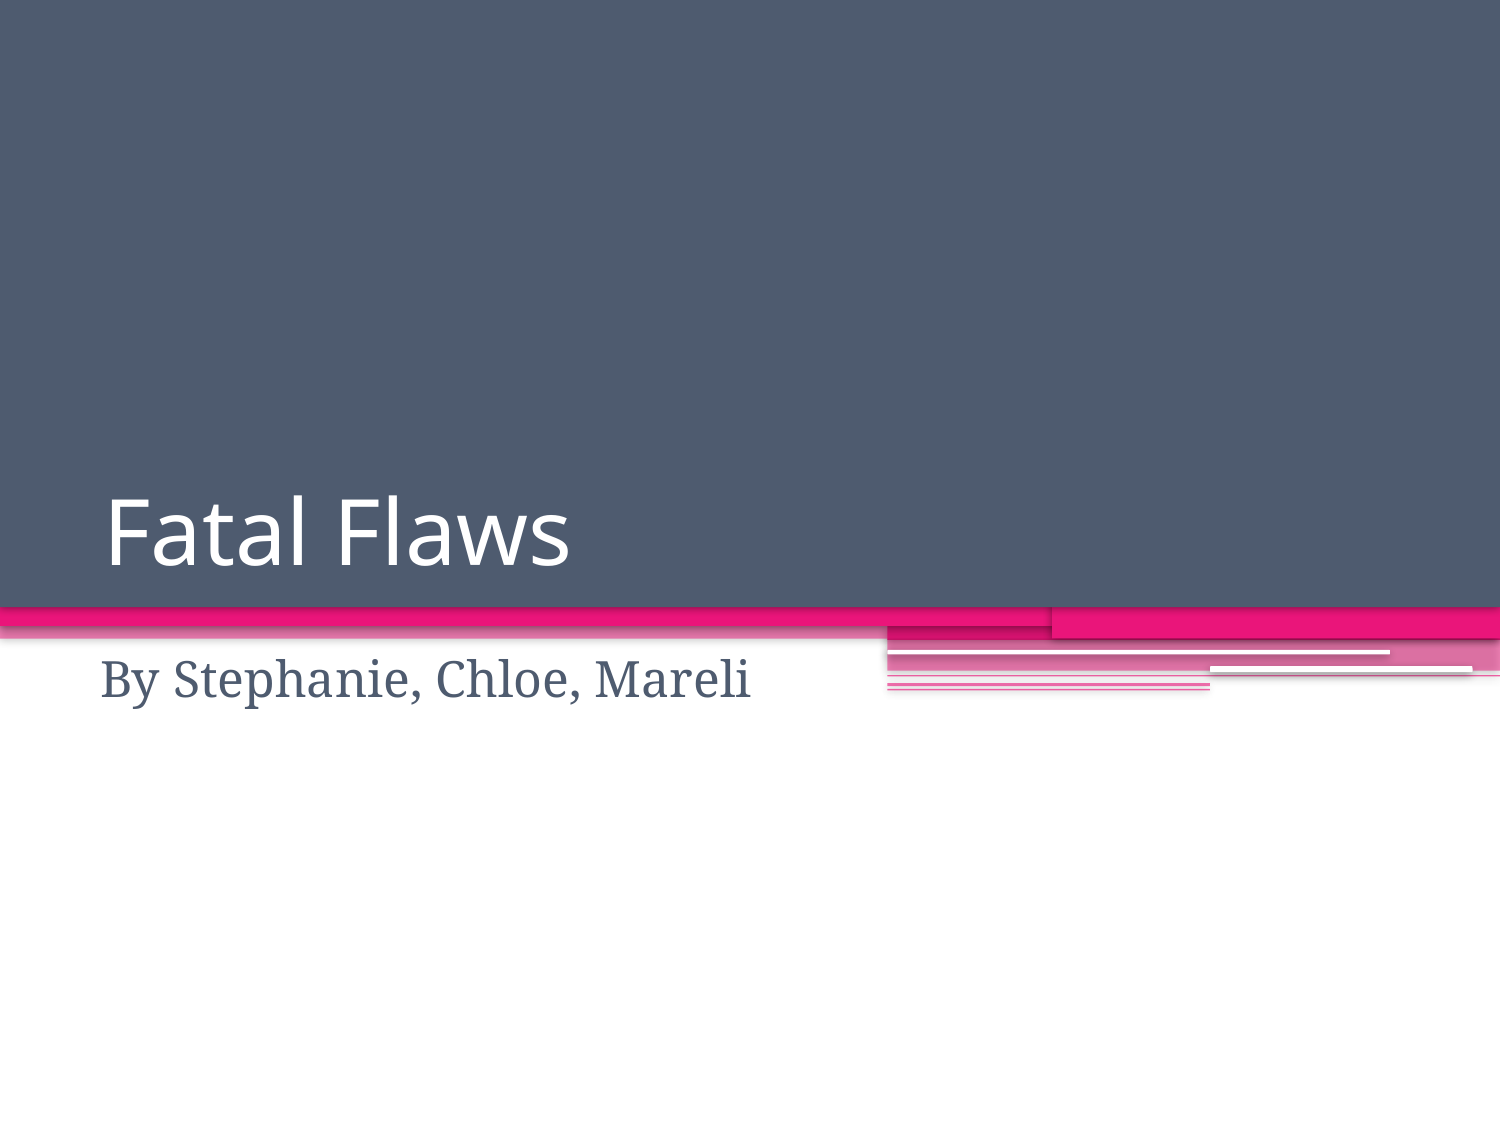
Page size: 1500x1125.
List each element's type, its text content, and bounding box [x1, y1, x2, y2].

title Fatal Flaws [88, 349, 1476, 591]
subtitle By Stephanie, Chloe, Mareli [75, 639, 888, 928]
